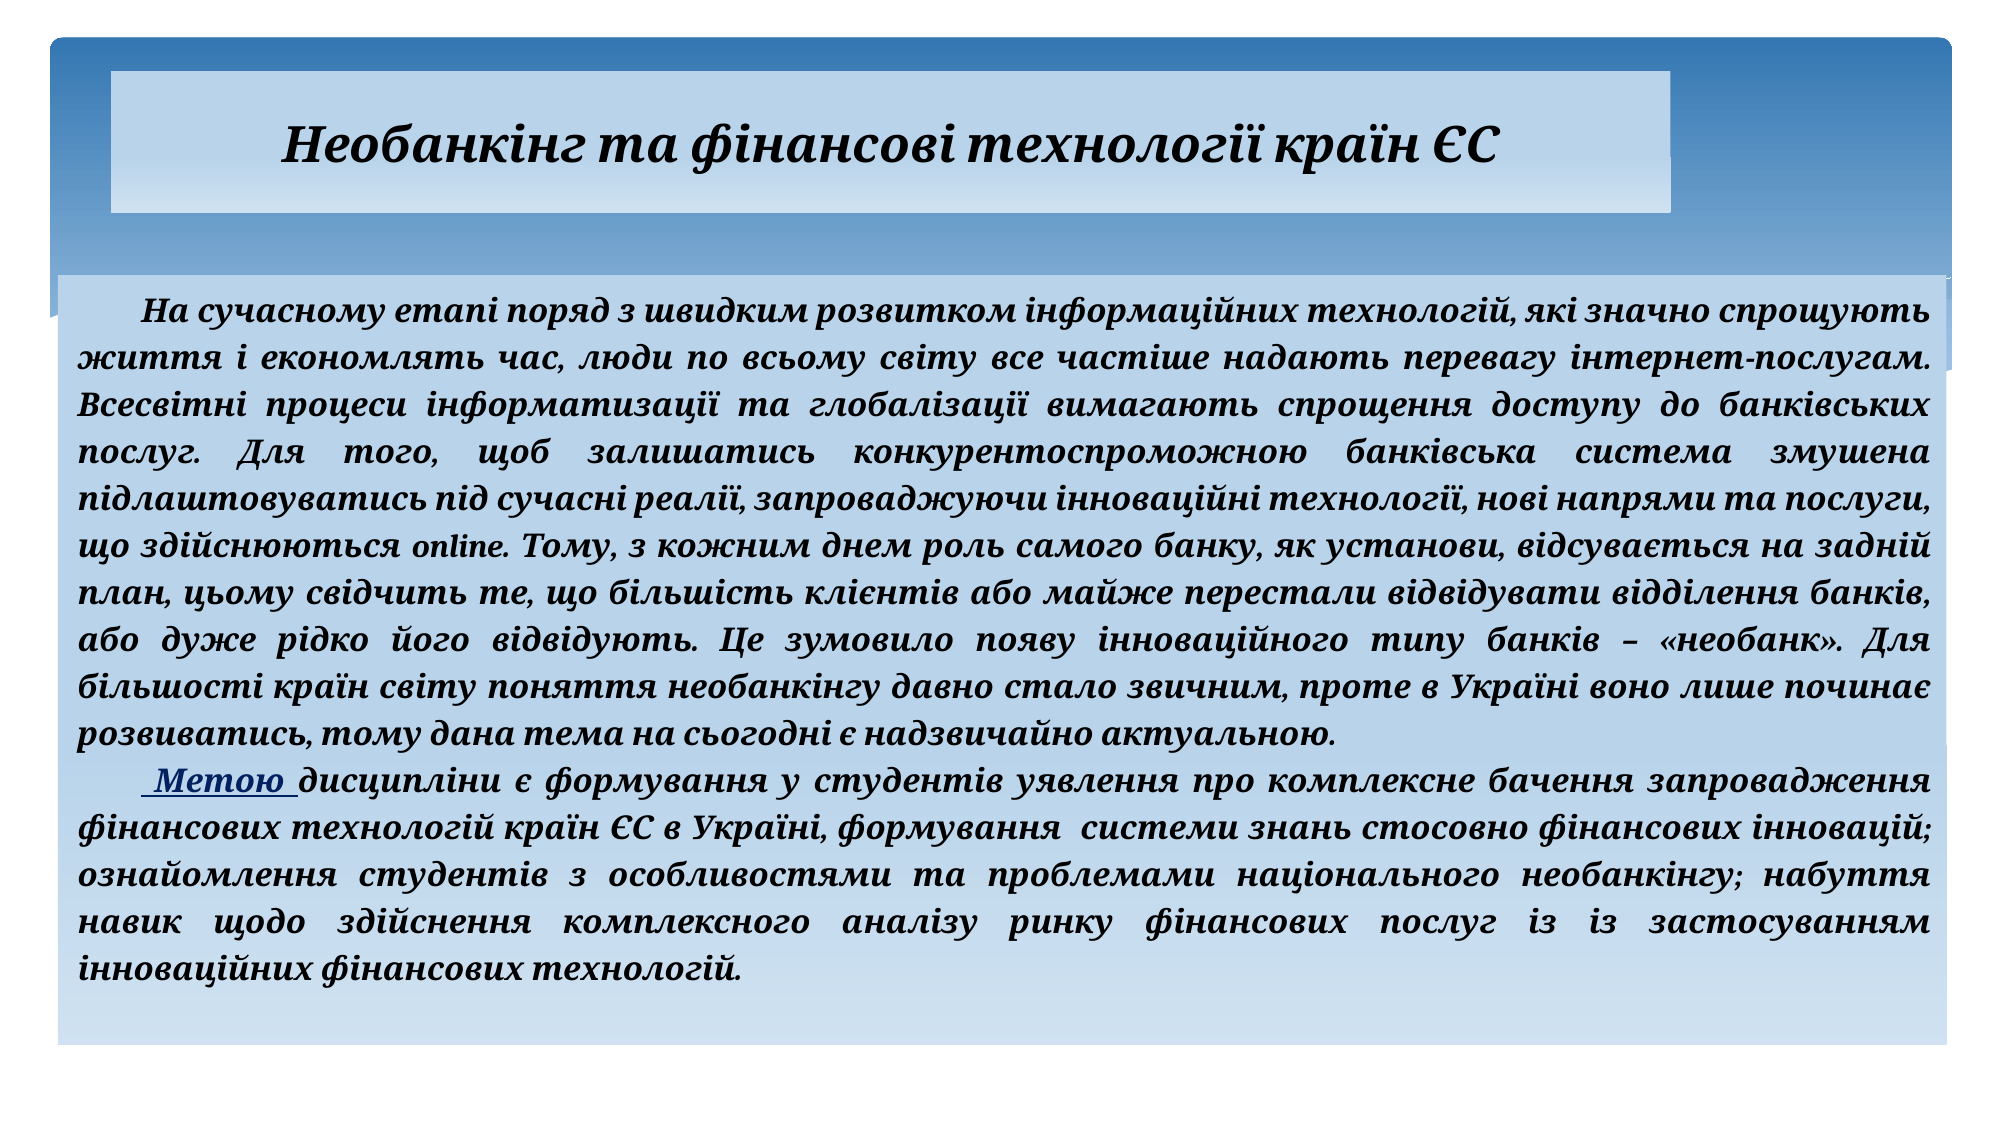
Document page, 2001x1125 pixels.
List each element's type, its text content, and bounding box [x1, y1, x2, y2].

list На сучасному етапі поряд з швидким розвитком інформаційних технологій, які значно спрощують життя і економлять час, люди по всьому світу все частіше надають перевагу інтернет-послугам. Всесвітні процеси інформатизації та глобалізації вимагають спрощення доступу до банківських послуг. Для того, щоб залишатись конкурентоспроможною банківська система змушена підлаштовуватись під сучасні реалії, запроваджуючи інноваційні технології, нові напрями та послуги, що здійснюються online. Тому, з кожним днем роль самого банку, як установи, відсувається на задній план, цьому свідчить те, що більшість клієнтів або майже перестали відвідувати відділення банків, або дуже рідко його відвідують. Це зумовило появу інноваційного типу банків – «необанк». Для більшості країн світу поняття необанкінгу давно стало звичним, проте в Україні воно лише починає розвиватись, тому дана тема на сьогодні є надзвичайно актуальною. Метою дисципліни є формування у студентів уявлення про комплексне бачення запровадження фінансових технологій країн ЄС в Україні, формування системи знань стосовно фінансових інновацій; ознайомлення студентів з особливостями та проблемами національного необанкінгу; набуття навик щодо здійснення комплексного аналізу ринку фінансових послуг із із застосуванням інноваційних фінансових технологій. [57, 275, 1947, 1045]
title Необанкінг та фінансові технології країн ЄС [111, 71, 1671, 213]
